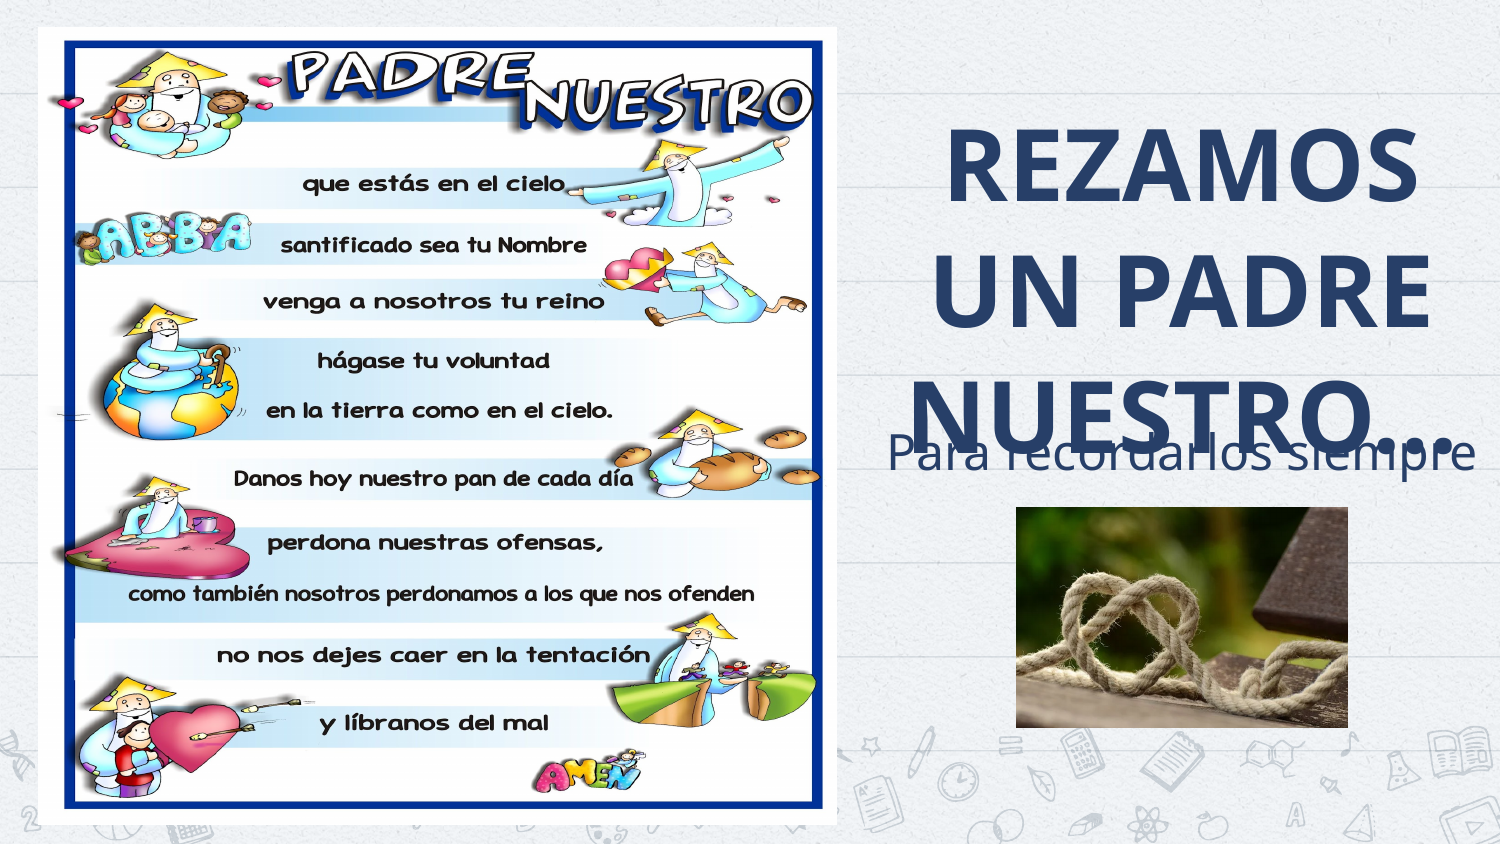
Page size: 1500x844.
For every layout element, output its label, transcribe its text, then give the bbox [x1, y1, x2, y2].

picture [0, 0, 1500, 844]
text_box REZAMOS UN PADRE NUESTRO… [863, 80, 1500, 402]
text_box Para recordarlos siempre [863, 402, 1500, 496]
